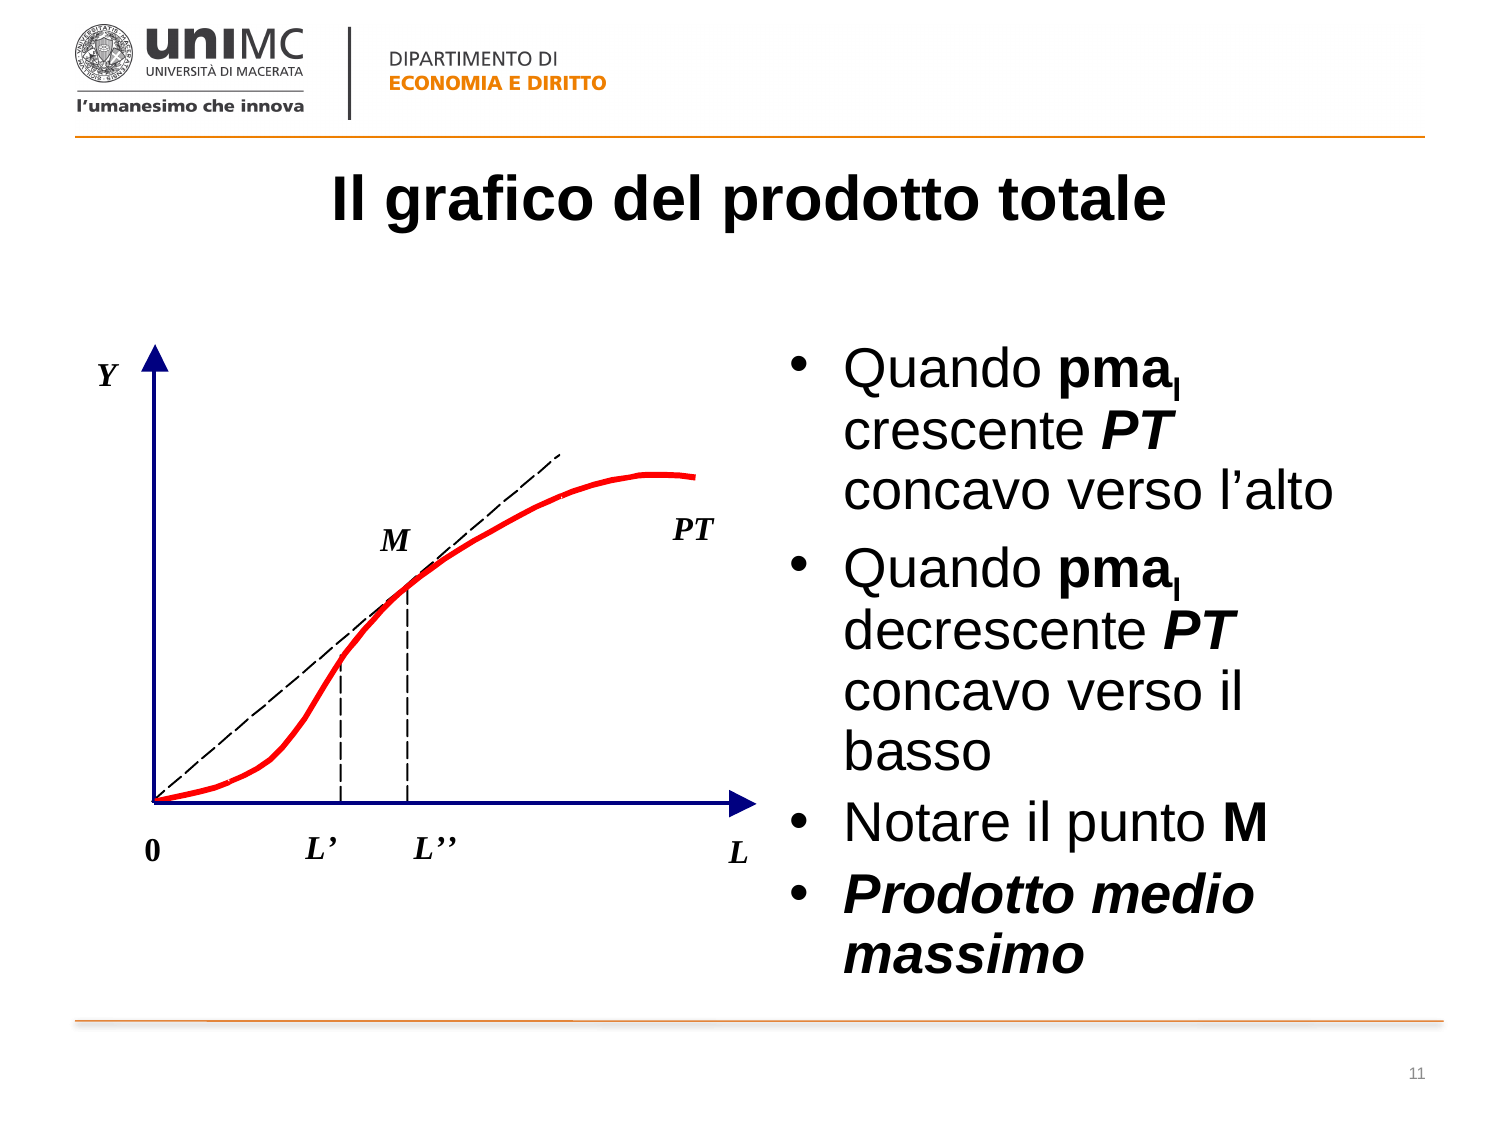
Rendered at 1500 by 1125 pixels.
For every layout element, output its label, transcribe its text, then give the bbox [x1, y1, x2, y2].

title Il grafico del prodotto totale [75, 149, 1425, 241]
list Quando pmal crescente PT concavo verso l’alto Quando pmal decrescente PT concavo verso il basso Notare il punto M Prodotto medio massimo [774, 324, 1388, 1000]
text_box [37, 337, 838, 900]
picture [75, 24, 1425, 138]
slide_number 11 [1091, 1042, 1442, 1103]
